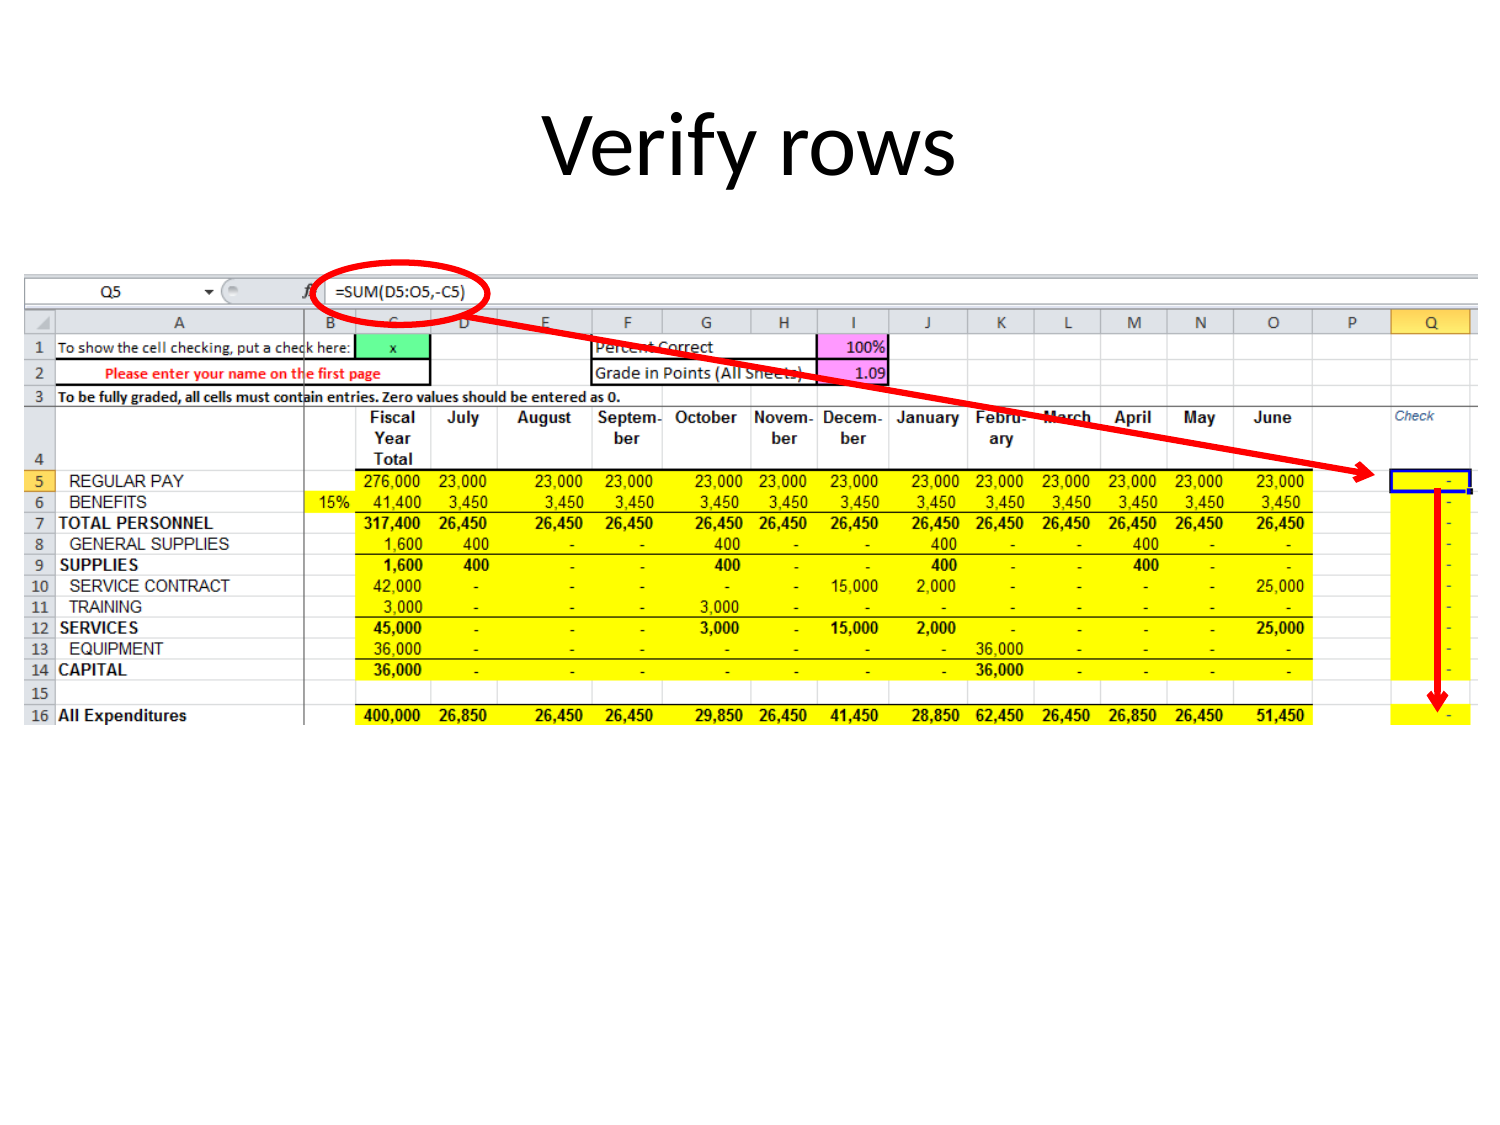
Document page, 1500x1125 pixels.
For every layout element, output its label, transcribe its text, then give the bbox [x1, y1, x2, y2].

title Verify rows [75, 45, 1425, 233]
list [24, 274, 1479, 726]
text_box [329, 260, 471, 273]
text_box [461, 315, 1376, 476]
